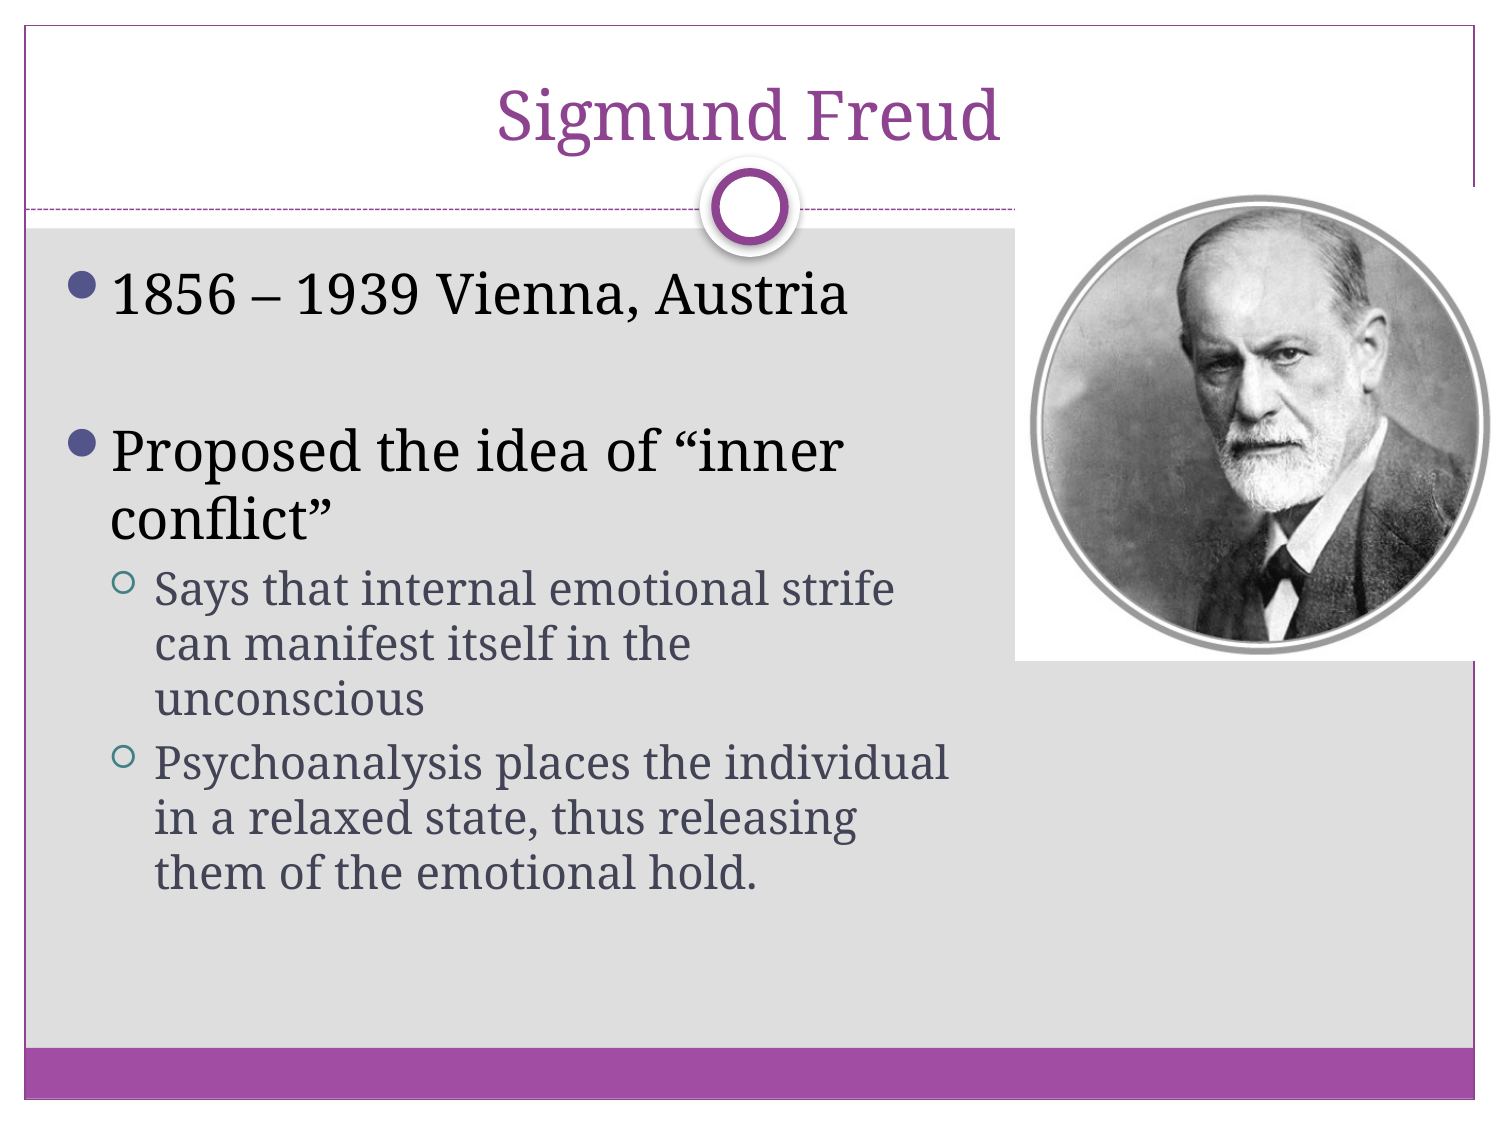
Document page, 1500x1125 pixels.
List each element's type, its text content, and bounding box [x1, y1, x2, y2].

title Sigmund Freud [49, 37, 1450, 162]
list 1856 – 1939 Vienna, Austria Proposed the idea of “inner conflict” Says that internal emotional strife can manifest itself in the unconscious Psychoanalysis places the individual in a relaxed state, thus releasing them of the emotional hold. [49, 250, 975, 1001]
picture [1015, 187, 1500, 662]
